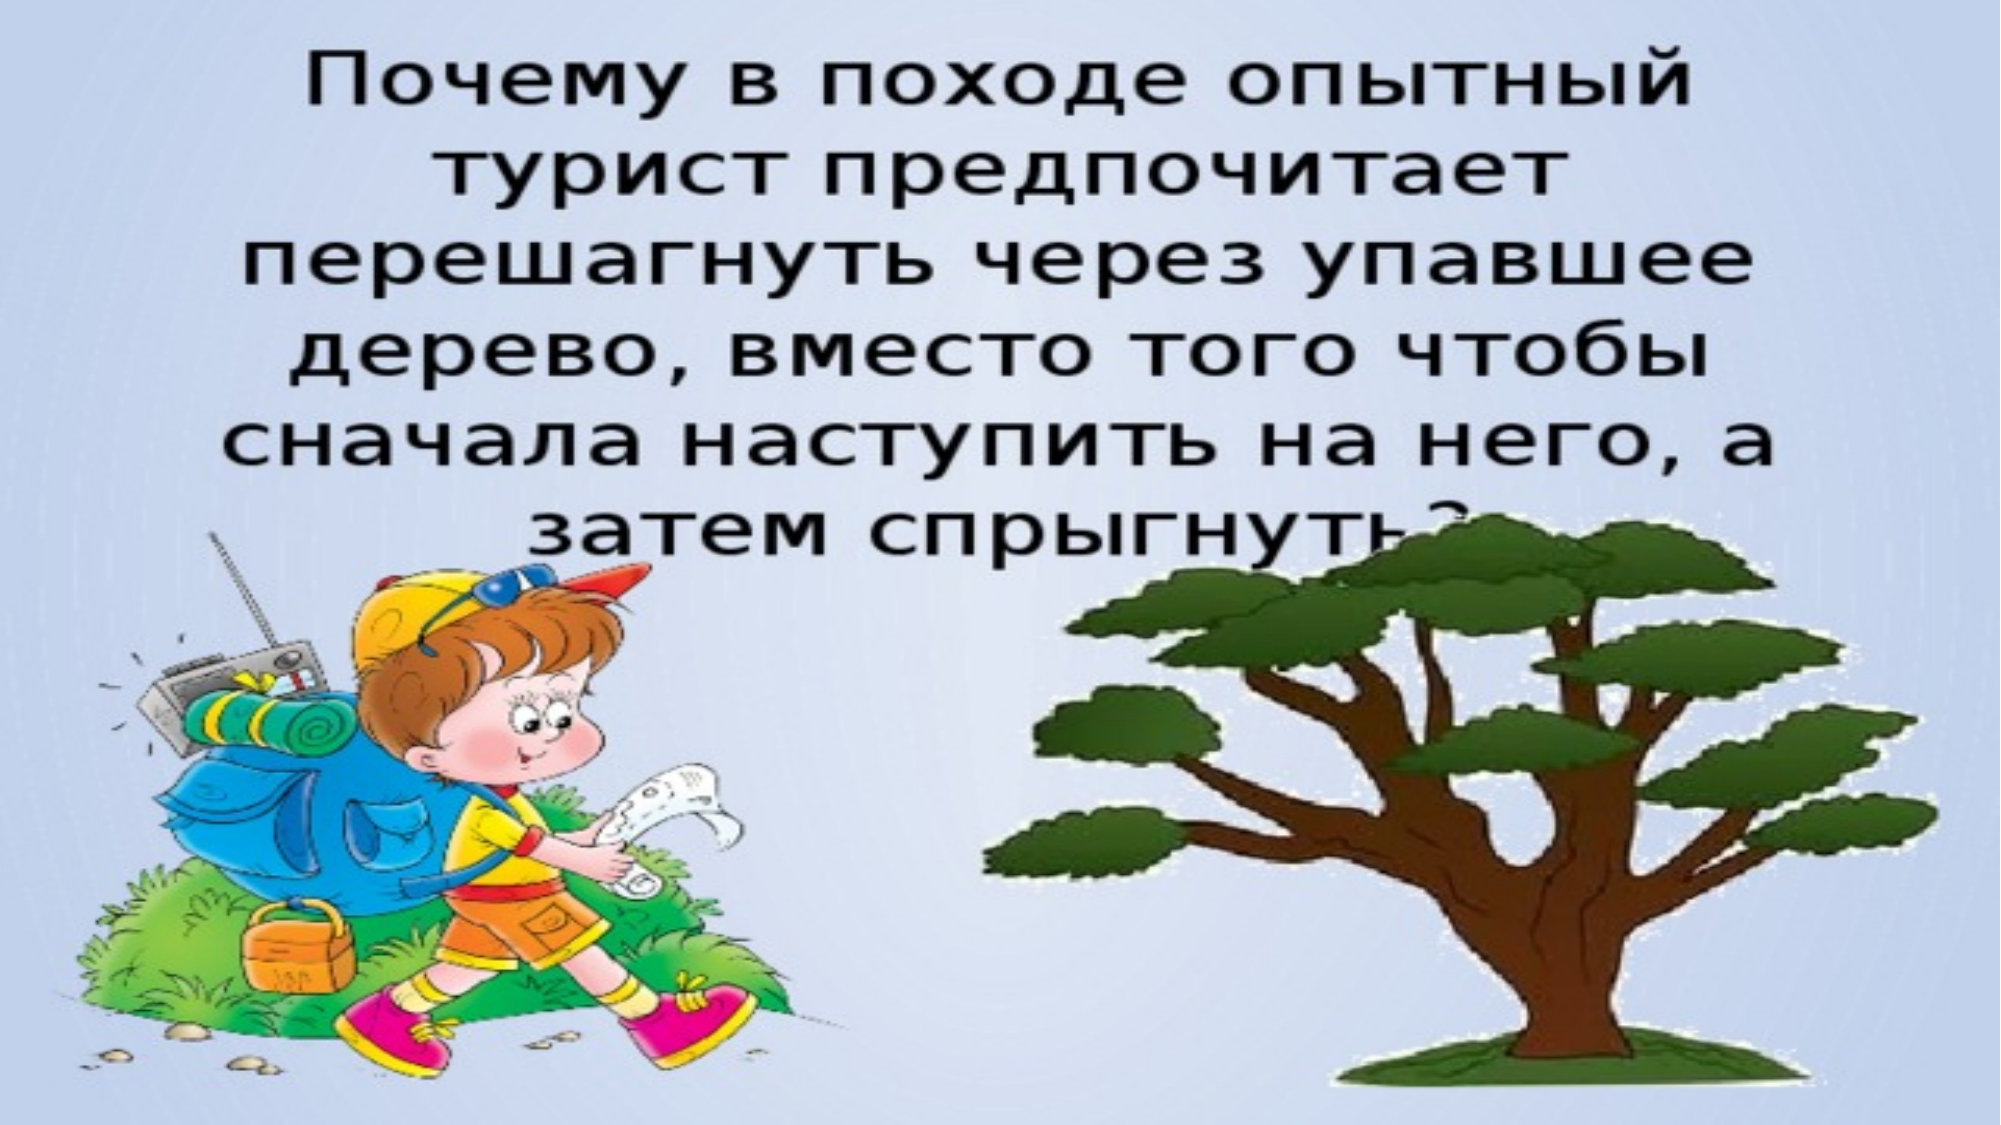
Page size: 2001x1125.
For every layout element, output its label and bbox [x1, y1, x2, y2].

list [0, 0, 2000, 1125]
